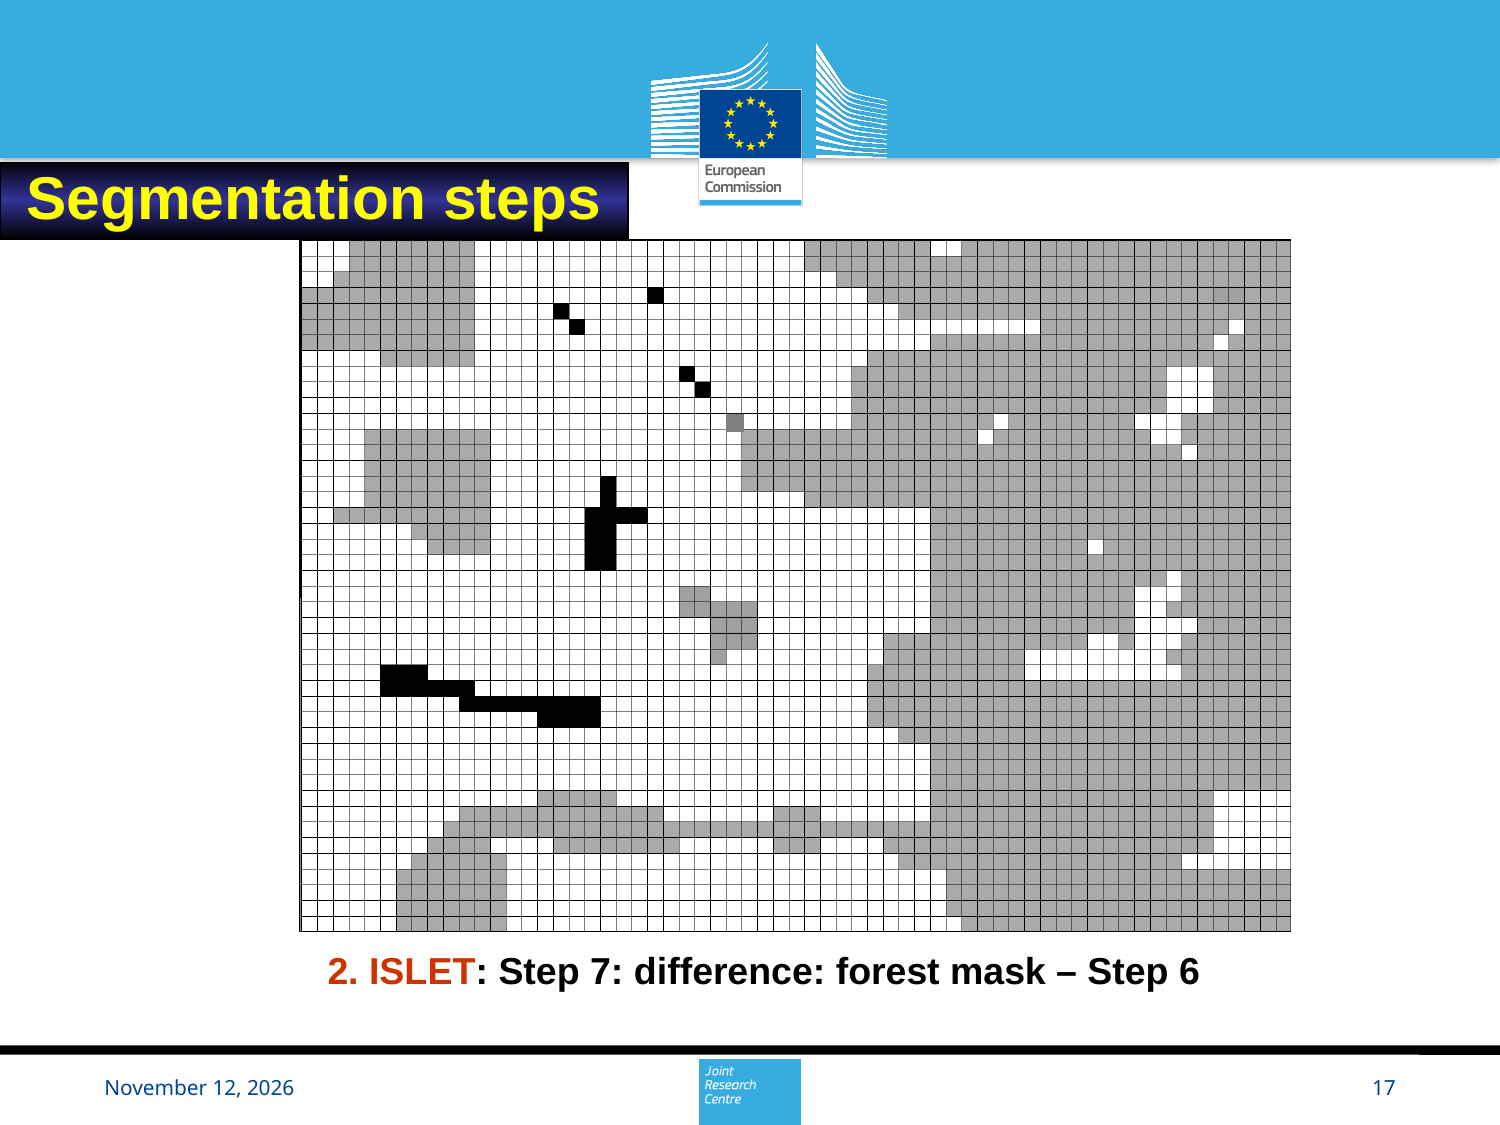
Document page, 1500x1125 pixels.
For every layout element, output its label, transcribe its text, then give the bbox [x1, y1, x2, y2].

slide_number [104, 1074, 455, 1100]
slide_number 17 [1045, 1074, 1396, 1100]
picture [699, 1059, 801, 1125]
picture [299, 239, 1291, 932]
text_box Segmentation steps [0, 162, 628, 239]
text_box 2. ISLET: Step 7: difference: forest mask – Step 6 [312, 940, 1288, 1000]
picture [651, 42, 887, 207]
